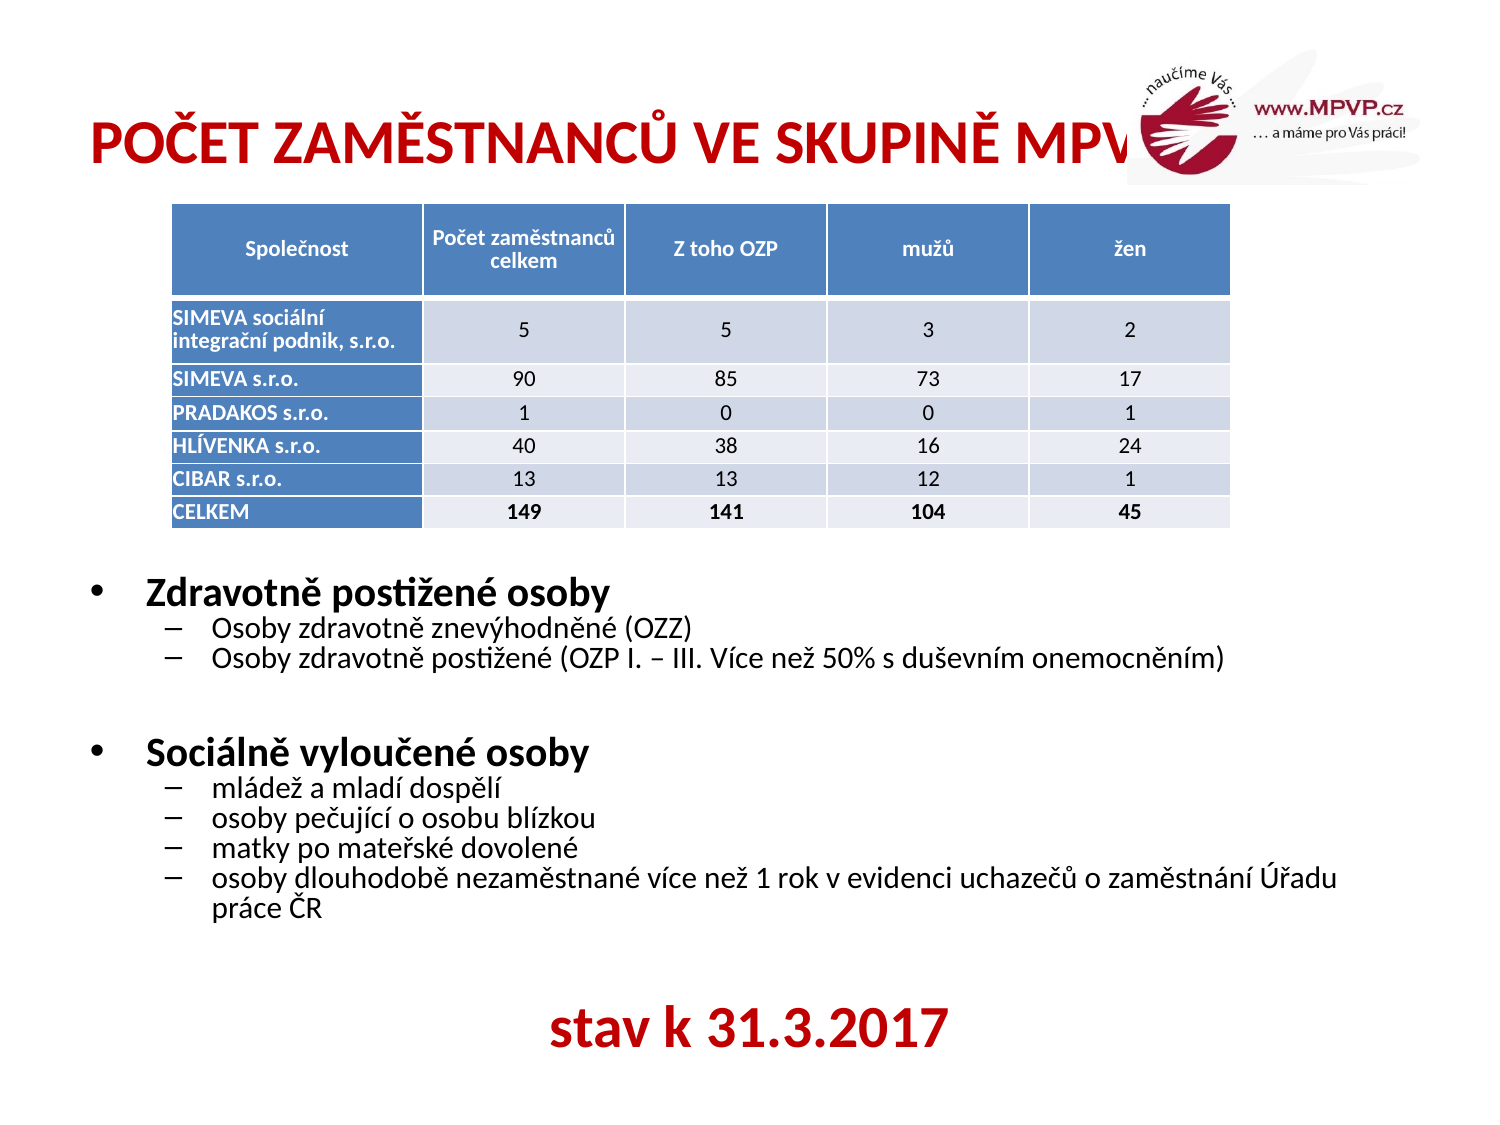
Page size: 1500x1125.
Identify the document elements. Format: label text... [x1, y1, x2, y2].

table_cell 85 [626, 365, 826, 396]
table_cell 0 [626, 397, 826, 430]
table_cell 12 [828, 464, 1028, 495]
table_cell 141 [626, 497, 826, 528]
table_header Společnost [172, 204, 422, 295]
table_cell 73 [828, 365, 1028, 396]
table_header mužů [828, 204, 1028, 295]
picture [1127, 45, 1426, 185]
text_box Zdravotně postižené osoby Osoby zdravotně znevýhodněné (OZZ) Osoby zdravotně postižené (OZP I. – III. Více než 50% s duševním onemocněním) Sociálně vyloučené osoby mládež a mladí dospělí osoby pečující o osobu blízkou matky po mateřské dovolené osoby dlouhodobě nezaměstnané více než 1 rok v evidenci uchazečů o zaměstnání Úřadu práce ČR [74, 557, 1425, 933]
table_cell 5 [424, 301, 624, 363]
table_cell PRADAKOS s.r.o. [172, 397, 422, 430]
title Počet zaměstnanců ve skupině MPVP [75, 45, 1425, 233]
table_cell CELKEM [172, 497, 422, 528]
table_header Z toho OZP [626, 204, 826, 295]
table_cell SIMEVA sociální integrační podnik, s.r.o. [172, 301, 422, 363]
table_cell 1 [1030, 397, 1230, 430]
table_cell 149 [424, 497, 624, 528]
table_header Počet zaměstnanců celkem [424, 204, 624, 295]
table_cell 1 [1030, 464, 1230, 495]
table_cell 104 [828, 497, 1028, 528]
table_cell 0 [828, 397, 1028, 430]
table_cell 90 [424, 365, 624, 396]
table_cell 17 [1030, 365, 1230, 396]
table_cell 1 [424, 397, 624, 430]
table_cell CIBAR s.r.o. [172, 464, 422, 495]
table_cell 3 [828, 301, 1028, 363]
table_cell 5 [626, 301, 826, 363]
table_cell 13 [424, 464, 624, 495]
table_header žen [1030, 204, 1230, 295]
table_cell 16 [828, 432, 1028, 463]
table_cell 24 [1030, 432, 1230, 463]
table_cell 45 [1030, 497, 1230, 528]
table_cell 38 [626, 432, 826, 463]
text_box stav k 31.3.2017 [516, 953, 984, 1094]
table_cell HLÍVENKA s.r.o. [172, 432, 422, 463]
table_cell 2 [1030, 301, 1230, 363]
table_cell SIMEVA s.r.o. [172, 365, 422, 396]
table_cell 40 [424, 432, 624, 463]
table_cell 13 [626, 464, 826, 495]
